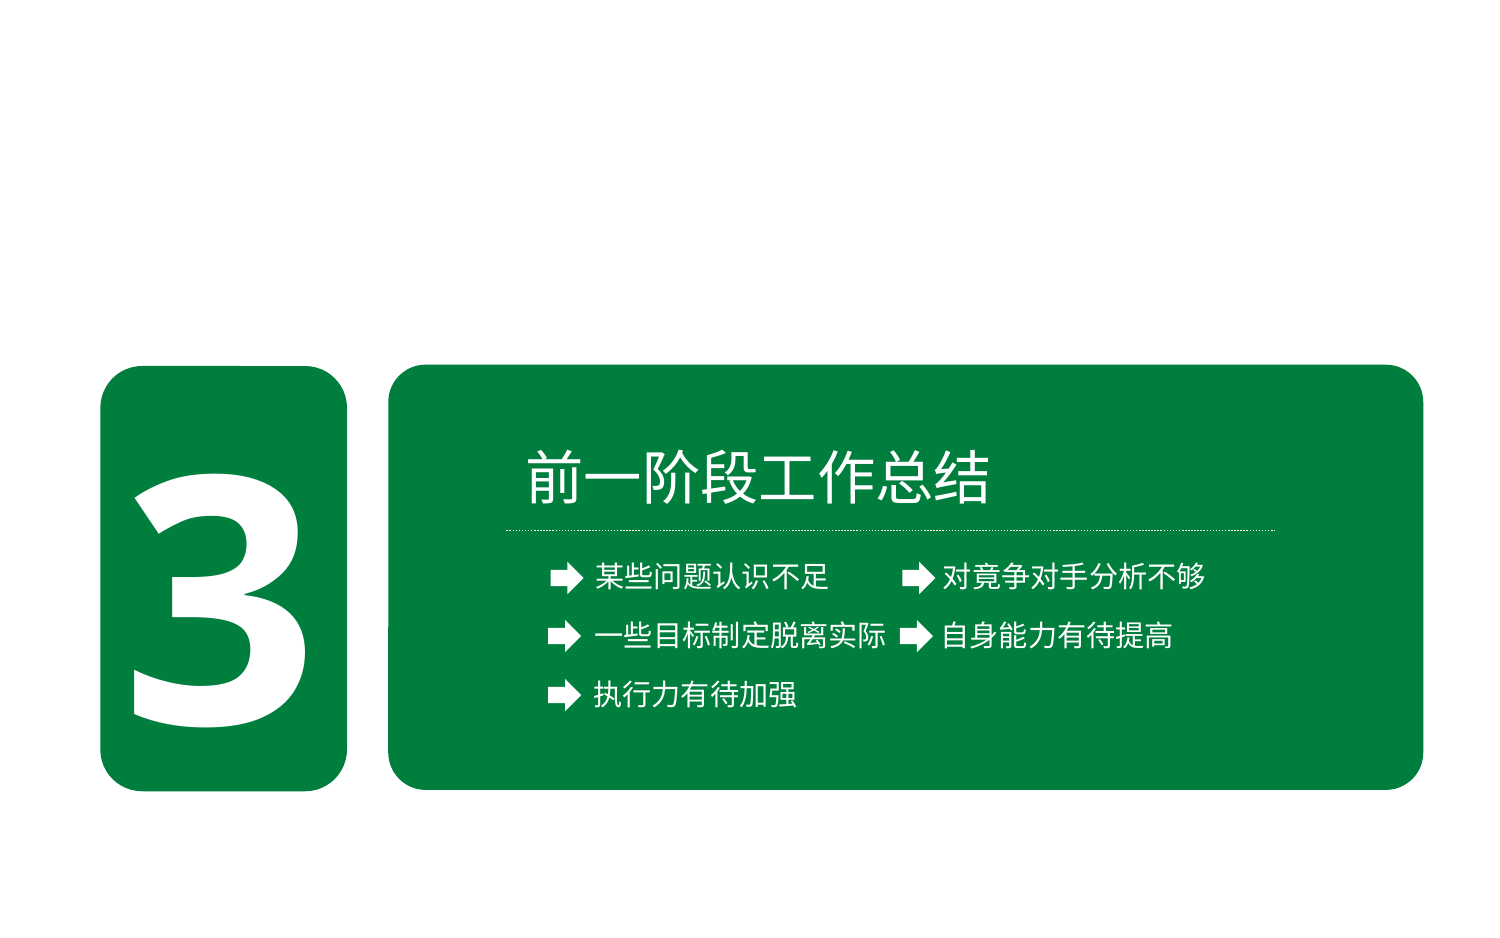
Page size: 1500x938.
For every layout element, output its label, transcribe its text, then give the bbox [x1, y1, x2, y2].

text_box [335, 375, 350, 782]
text_box 一些目标制定脱离实际 [579, 609, 903, 660]
text_box [98, 381, 107, 776]
text_box [386, 362, 1426, 793]
text_box 某些问题认识不足 [580, 551, 845, 602]
text_box [897, 617, 925, 655]
text_box 前一阶段工作总结 [511, 433, 1011, 519]
text_box 3 [107, 370, 335, 801]
text_box 执行力有待加强 [578, 668, 813, 719]
text_box [548, 559, 580, 597]
text_box 自身能力有待提高 [925, 609, 1190, 660]
text_box [119, 363, 328, 370]
text_box [546, 677, 578, 714]
text_box [546, 617, 579, 655]
text_box 对竟争对手分析不够 [928, 551, 1222, 602]
text_box [900, 559, 928, 597]
